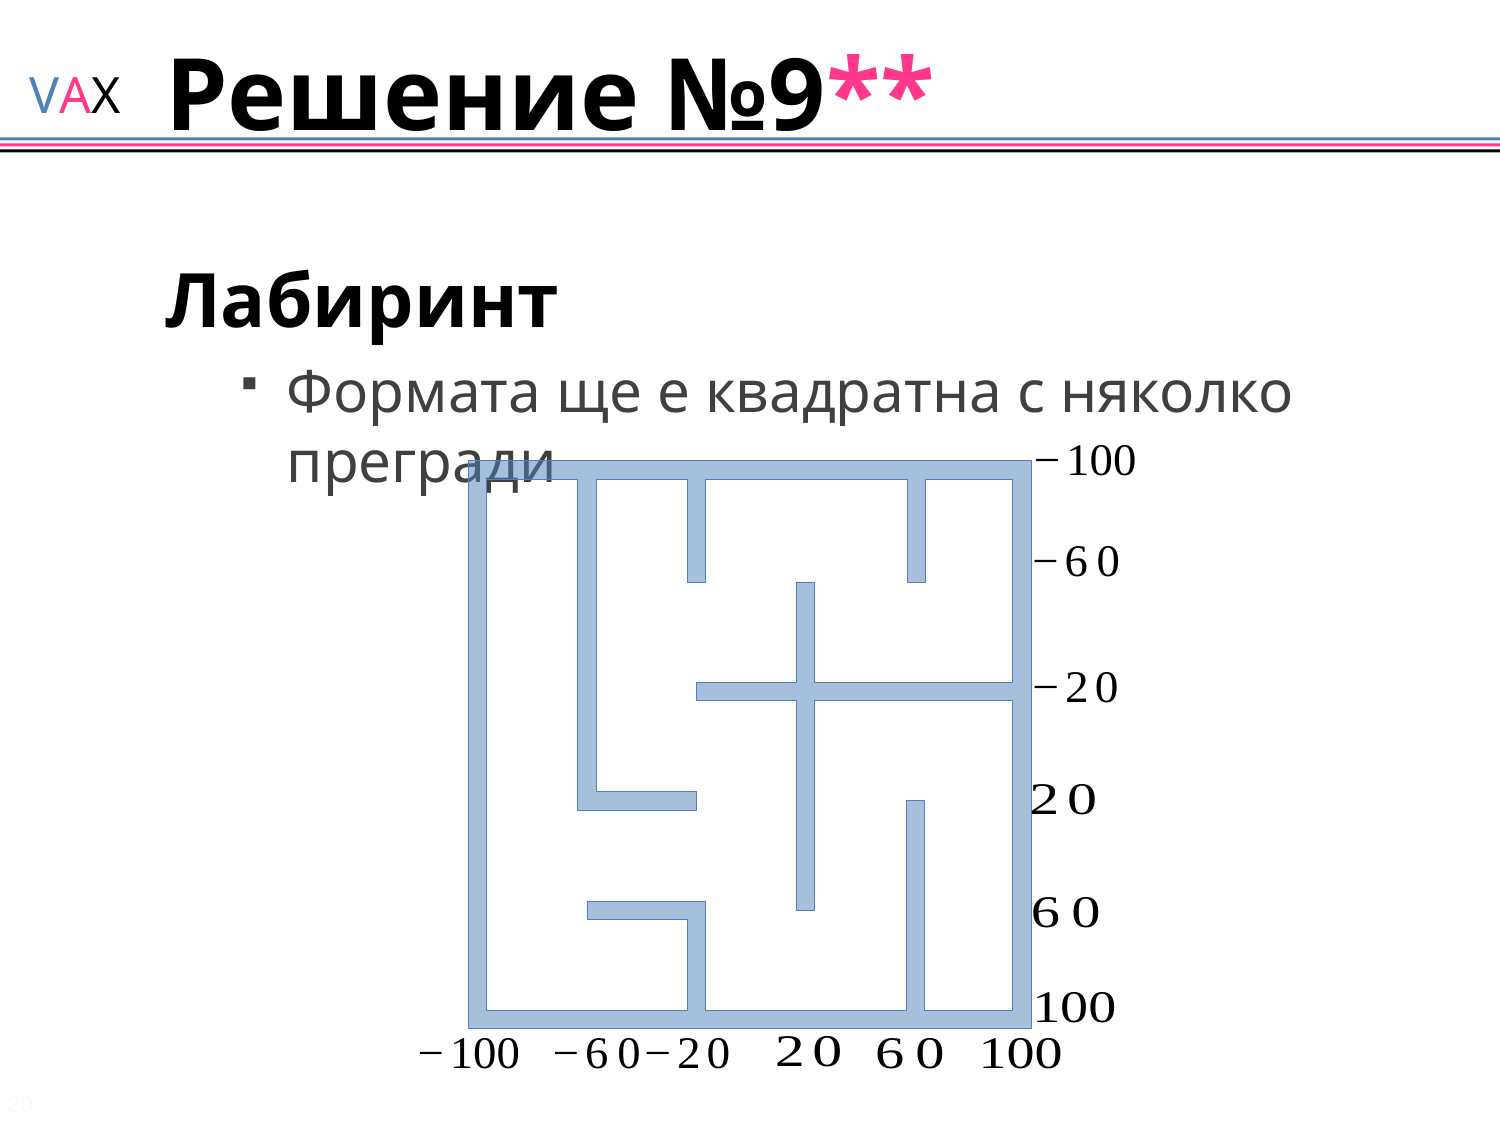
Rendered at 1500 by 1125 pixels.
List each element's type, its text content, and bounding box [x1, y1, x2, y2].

text_box [466, 459, 1033, 1031]
list Лабиринт Формата ще е квадратна с няколко прегради [150, 200, 1488, 1113]
title Решение №9** [0, 37, 1500, 144]
